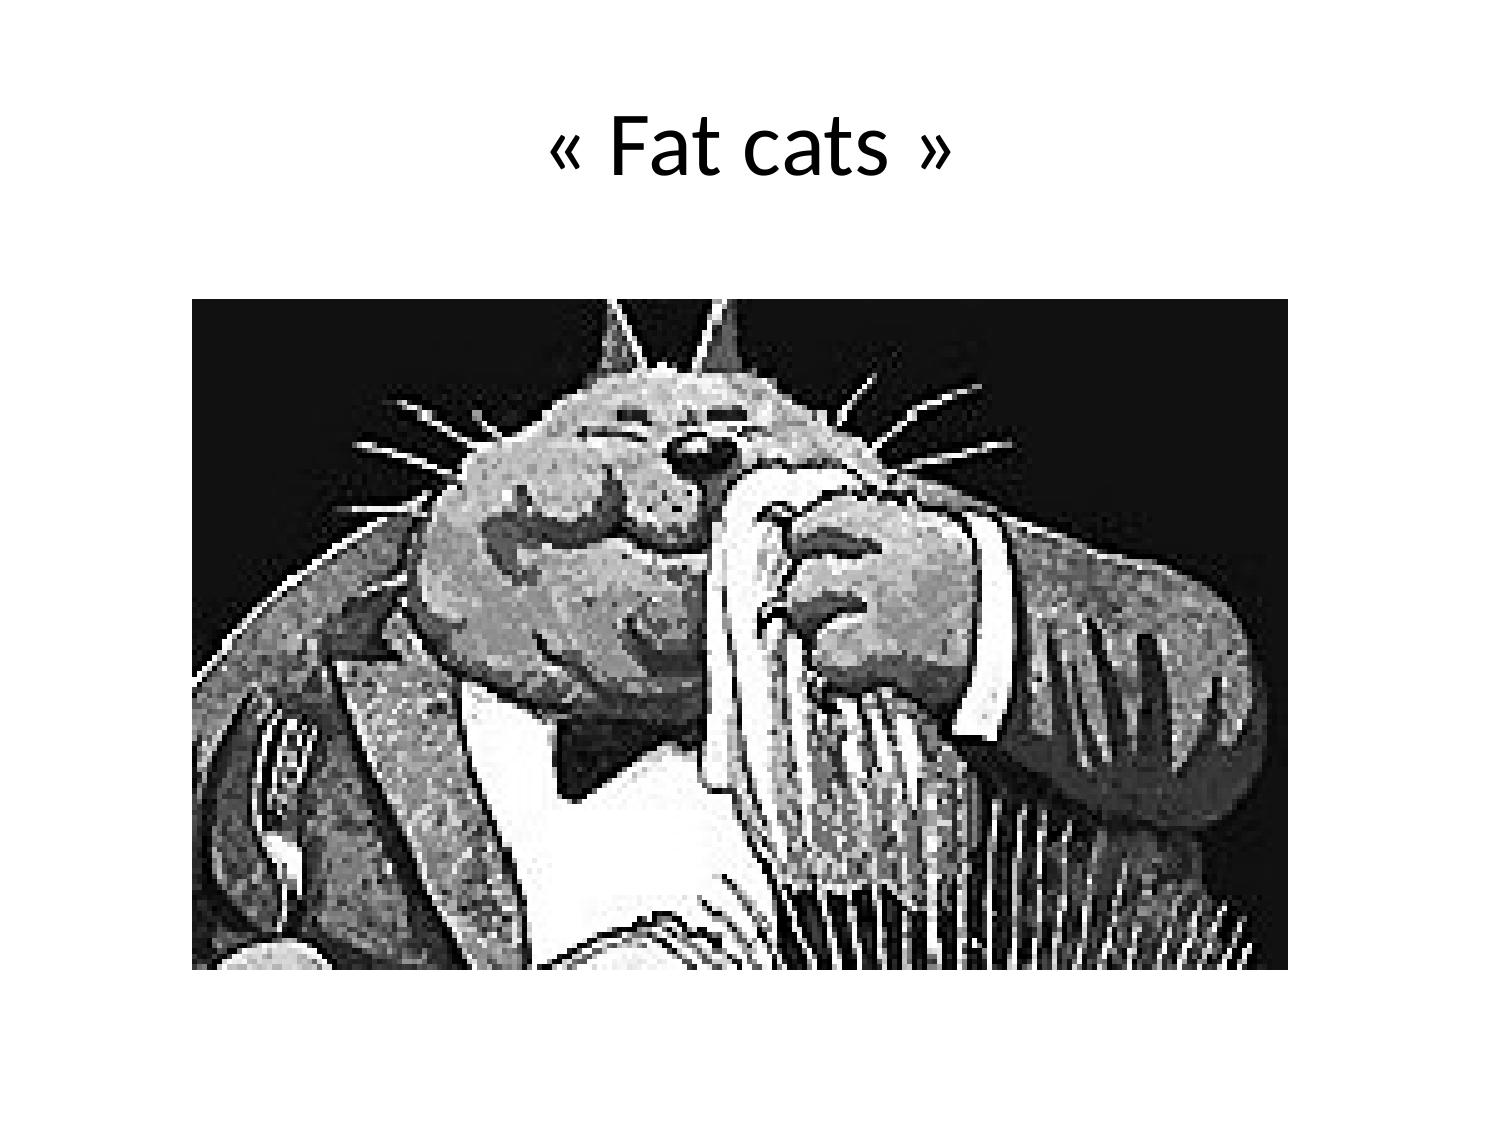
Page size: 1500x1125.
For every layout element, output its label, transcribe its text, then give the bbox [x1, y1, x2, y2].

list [192, 299, 1289, 970]
title « Fat cats » [75, 45, 1425, 233]
